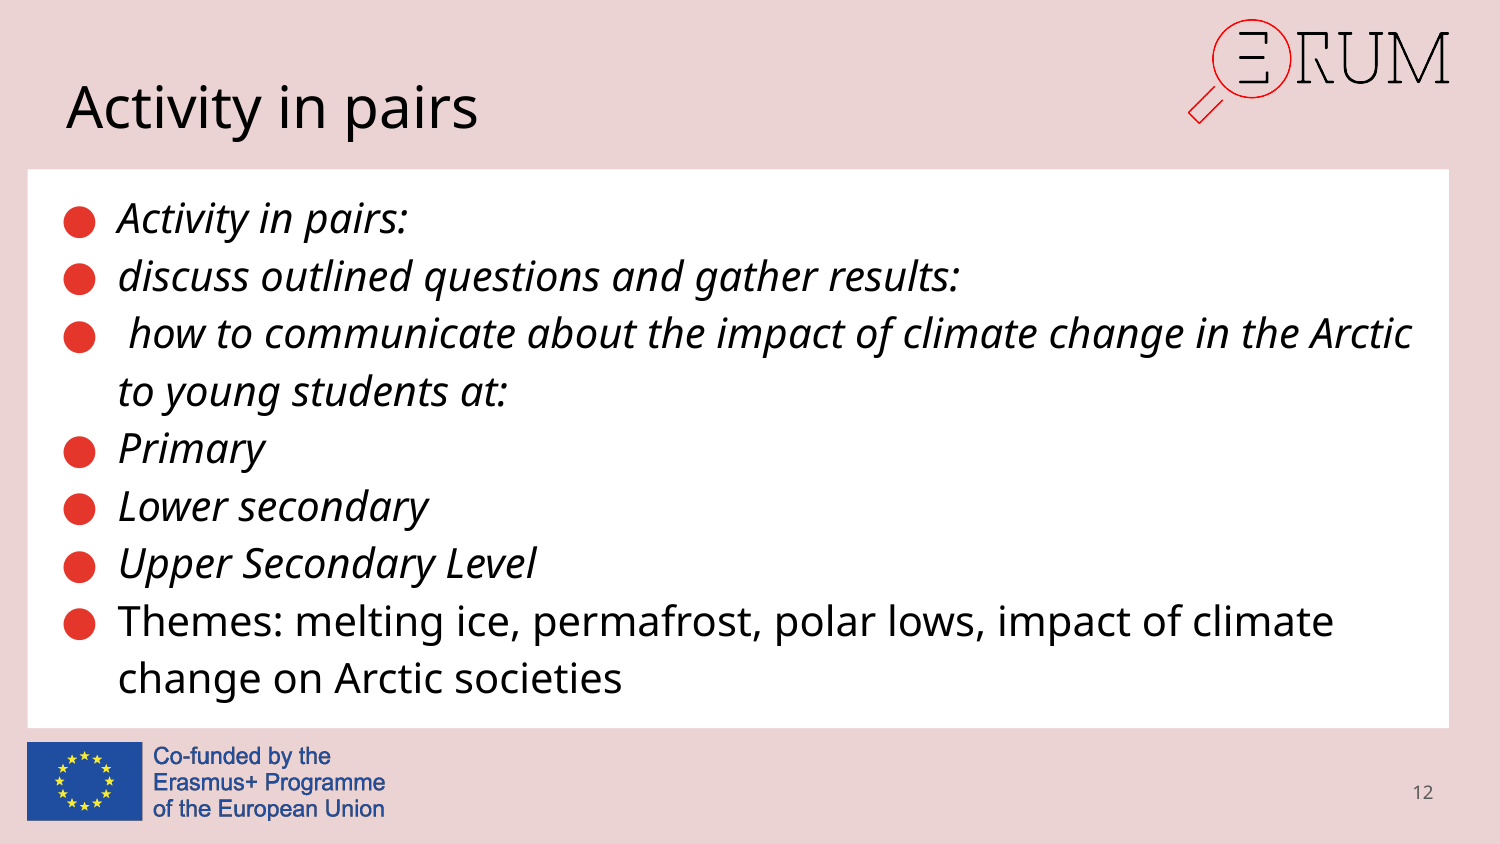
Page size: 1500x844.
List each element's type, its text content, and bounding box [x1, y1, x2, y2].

title Activity in pairs [51, 55, 1168, 150]
slide_number 12 [1358, 761, 1449, 826]
picture [1136, 0, 1500, 137]
list Activity in pairs: discuss outlined questions and gather results: how to communicate about the impact of climate change in the Arctic to young students at: Primary Lower secondary Upper Secondary Level Themes: melting ice, permafrost, polar lows, impact of climate change on Arctic societies [27, 169, 1449, 729]
picture [27, 742, 385, 821]
